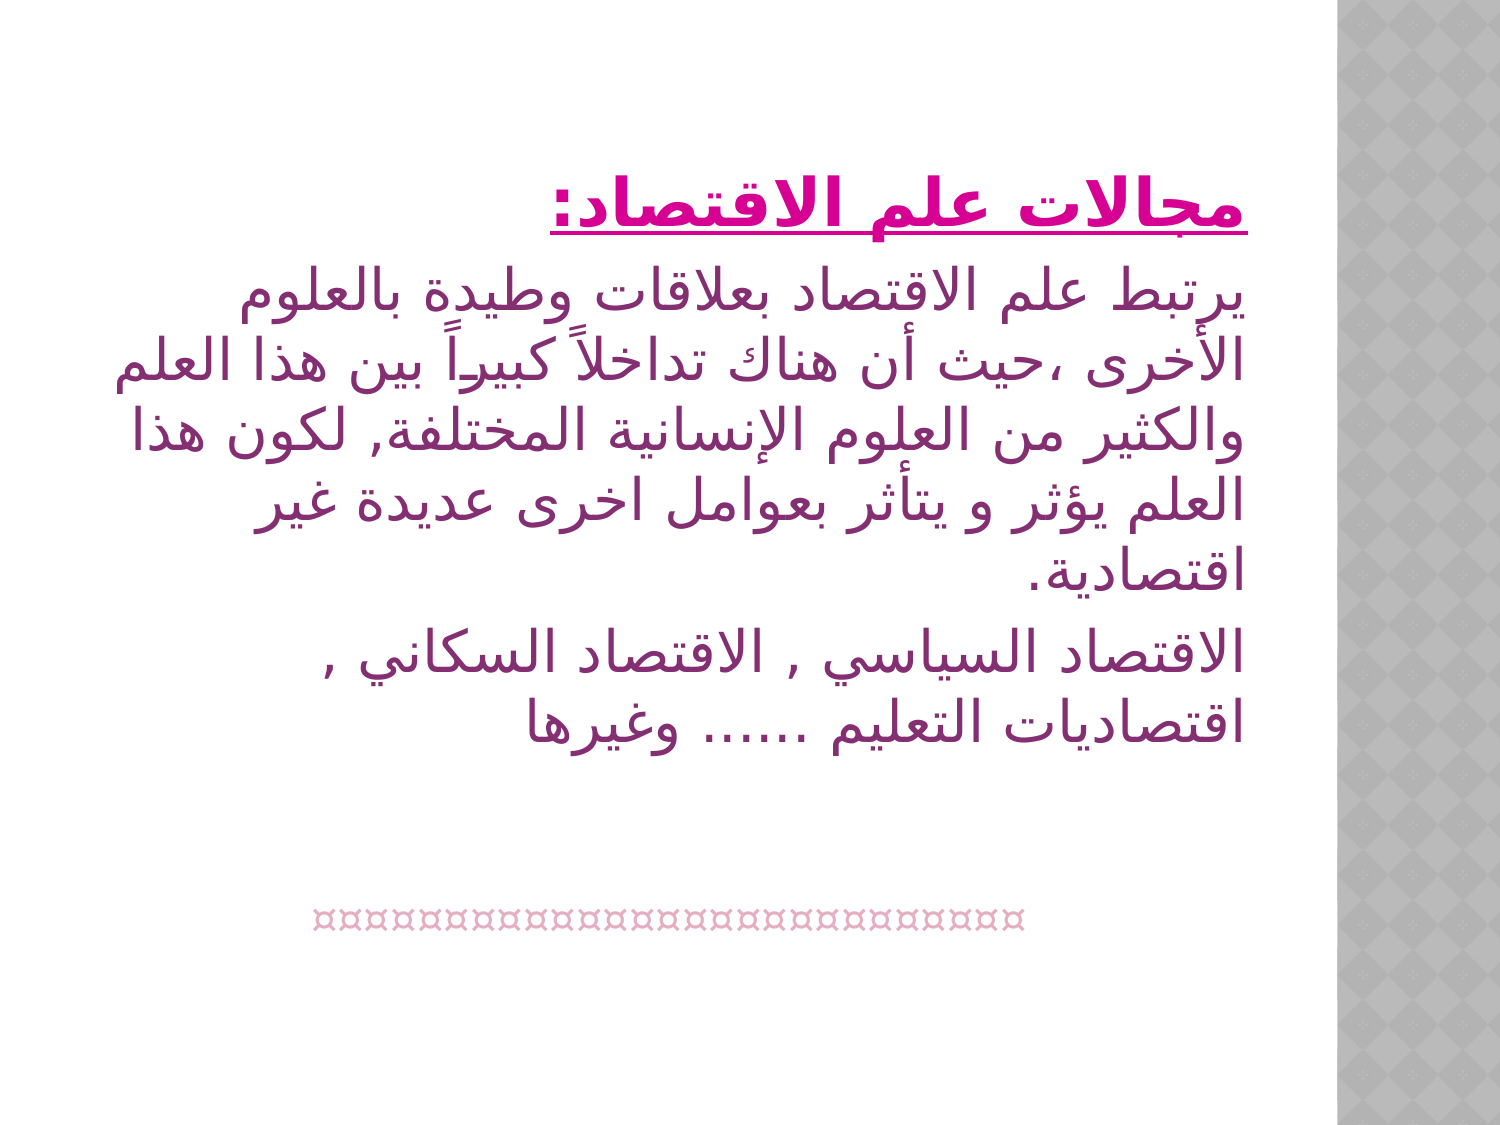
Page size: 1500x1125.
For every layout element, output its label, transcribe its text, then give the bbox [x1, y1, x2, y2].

list مجالات علم الاقتصاد: يرتبط علم الاقتصاد بعلاقات وطيدة بالعلوم الأخرى ،حيث أن هناك تداخلاً كبيراً بين هذا العلم والكثير من العلوم الإنسانية المختلفة, لكون هذا العلم يؤثر و يتأثر بعوامل اخرى عديدة غير اقتصادية. الاقتصاد السياسي , الاقتصاد السكاني , اقتصاديات التعليم ...... وغيرها ¤¤¤¤¤¤¤¤¤¤¤¤¤¤¤¤¤¤¤¤¤¤¤¤¤¤¤ [75, 90, 1263, 1059]
